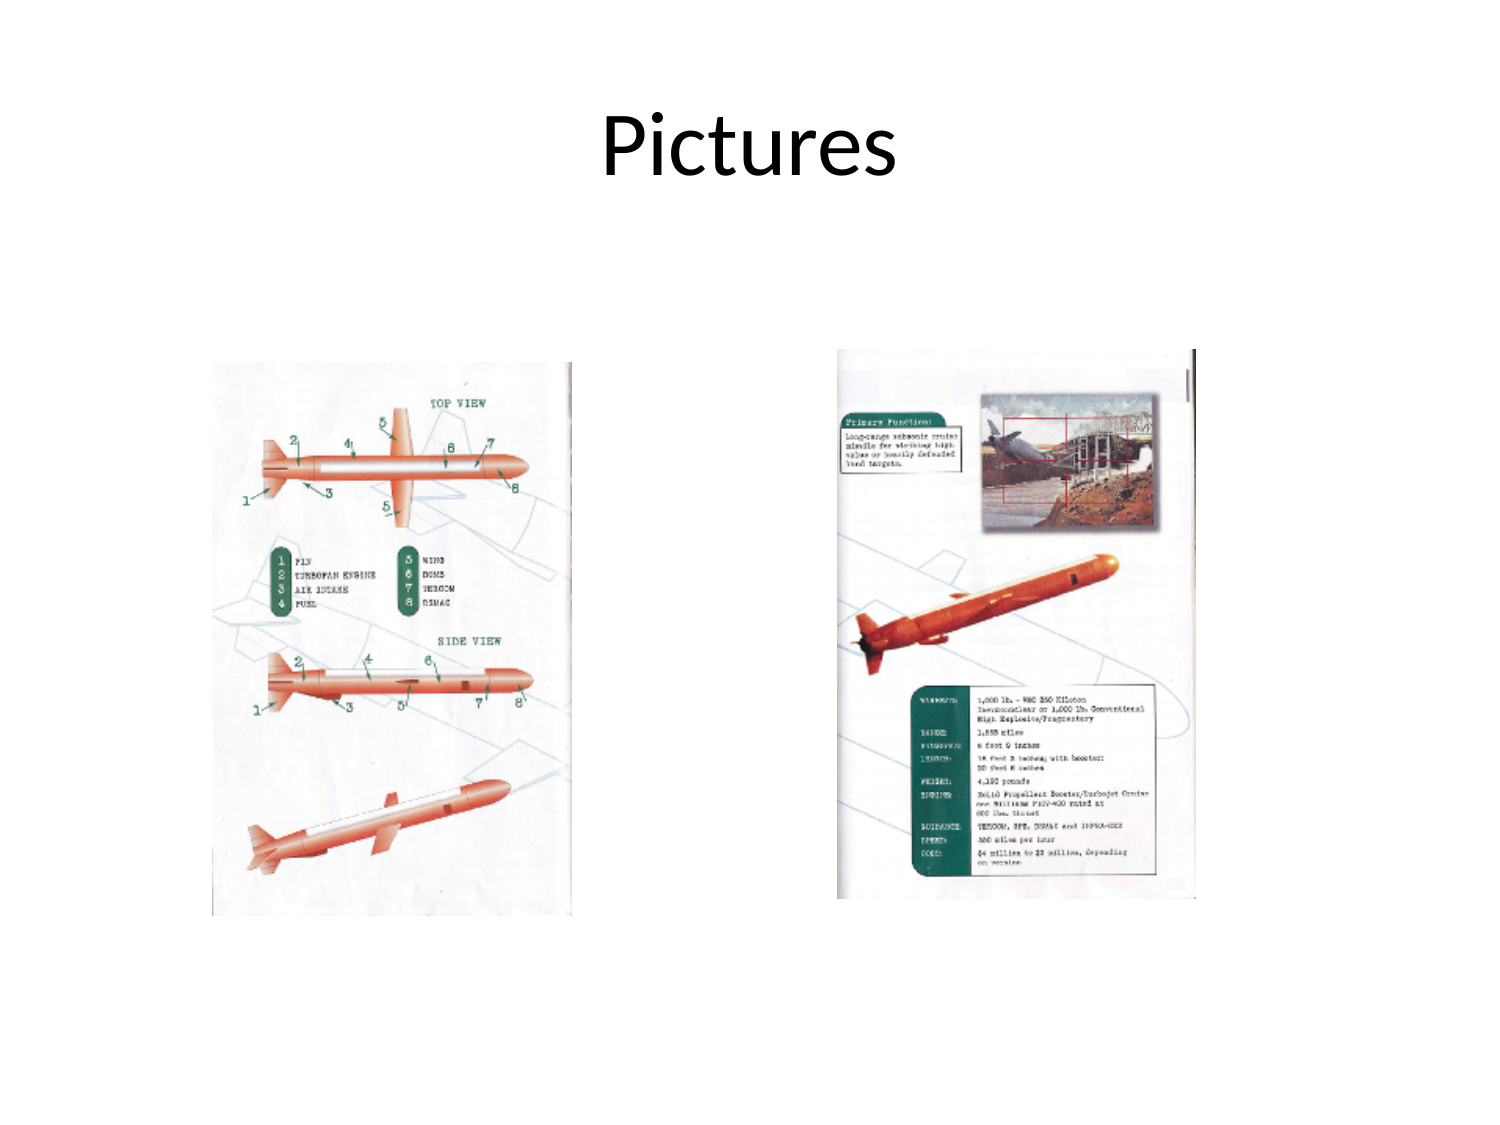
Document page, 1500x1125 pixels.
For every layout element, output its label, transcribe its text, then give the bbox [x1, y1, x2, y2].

title Pictures [75, 45, 1425, 233]
picture [212, 362, 573, 916]
picture [837, 349, 1196, 899]
